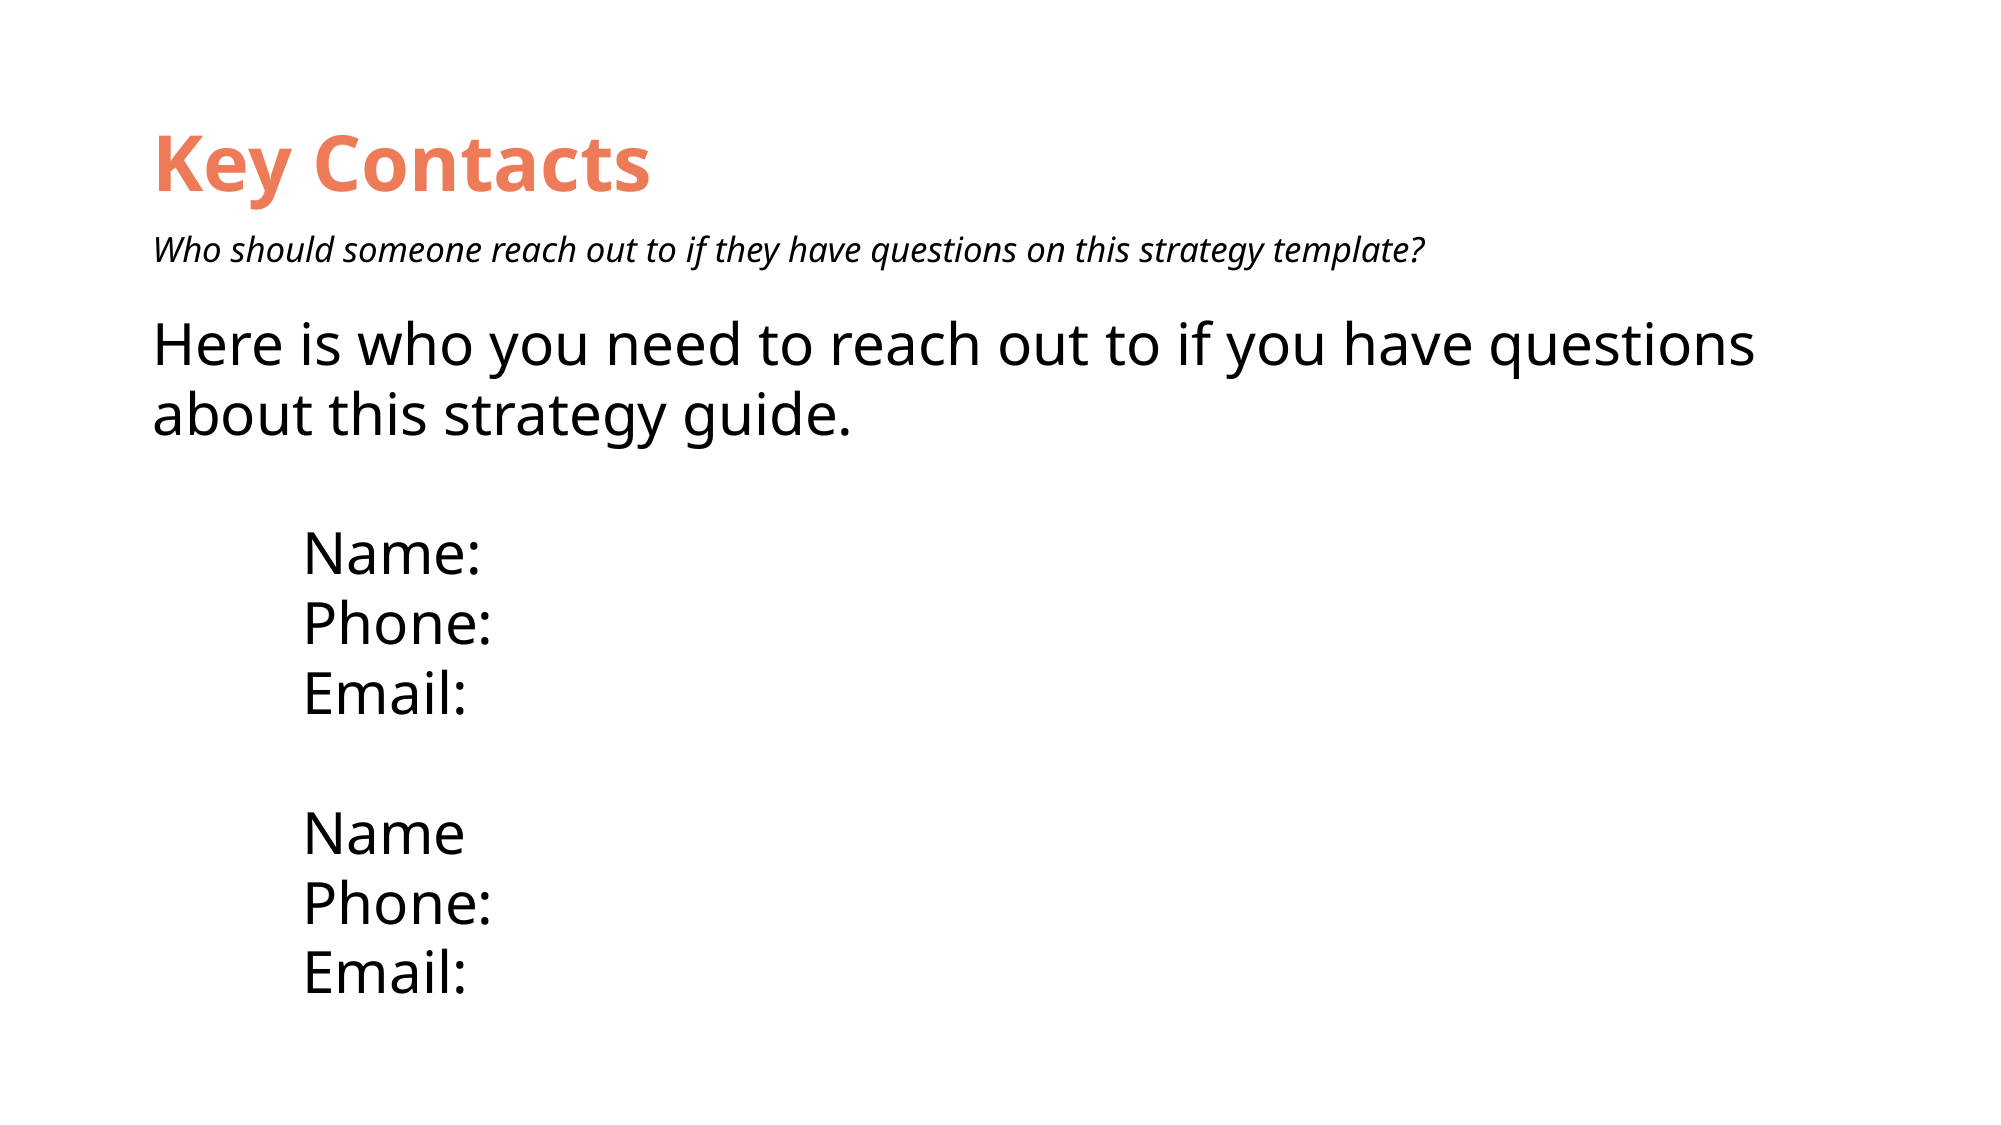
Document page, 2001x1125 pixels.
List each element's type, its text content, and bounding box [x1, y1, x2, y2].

list Here is who you need to reach out to if you have questions about this strategy guide. Name: Phone: Email: Name Phone: Email: [137, 299, 1863, 1014]
title Key Contacts Who should someone reach out to if they have questions on this strategy template? [137, 59, 1863, 278]
